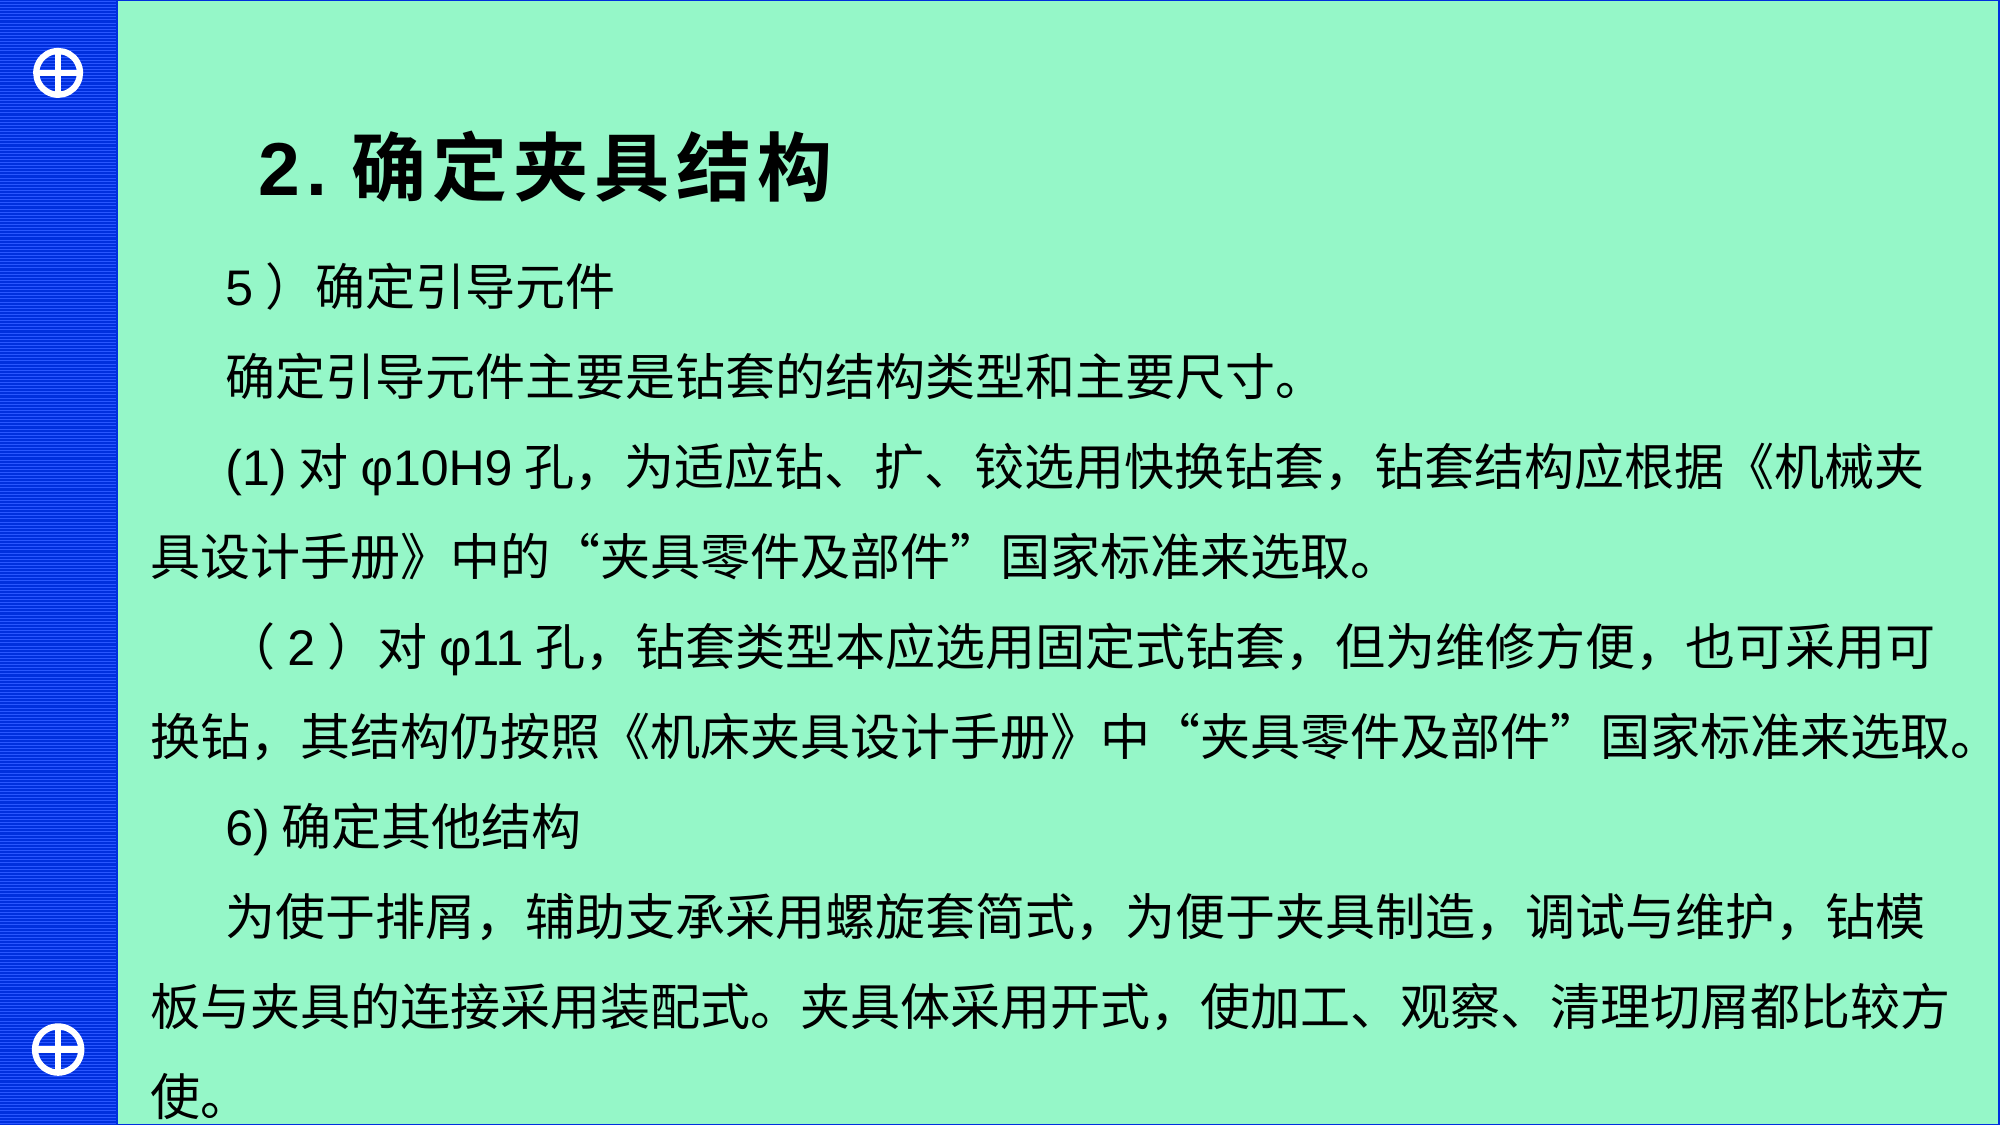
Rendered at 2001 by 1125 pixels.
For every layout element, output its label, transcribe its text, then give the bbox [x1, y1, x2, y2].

text_box 2.确定夹具结构 [135, 96, 1423, 217]
text_box 5）确定引导元件 确定引导元件主要是钻套的结构类型和主要尺寸。 (1)对φ10H9孔，为适应钻、扩、铰选用快换钻套，钻套结构应根据《机械夹具设计手册》中的“夹具零件及部件”国家标准来选取。 （2）对φ11孔，钻套类型本应选用固定式钻套，但为维修方便，也可采用可换钻，其结构仍按照《机床夹具设计手册》中“夹具零件及部件”国家标准来选取。 6)确定其他结构 为使于排屑，辅助支承采用螺旋套简式，为便于夹具制造，调试与维护，钻模板与夹具的连接采用装配式。夹具体采用开式，使加工、观察、清理切屑都比较方使。 [135, 217, 1980, 1125]
